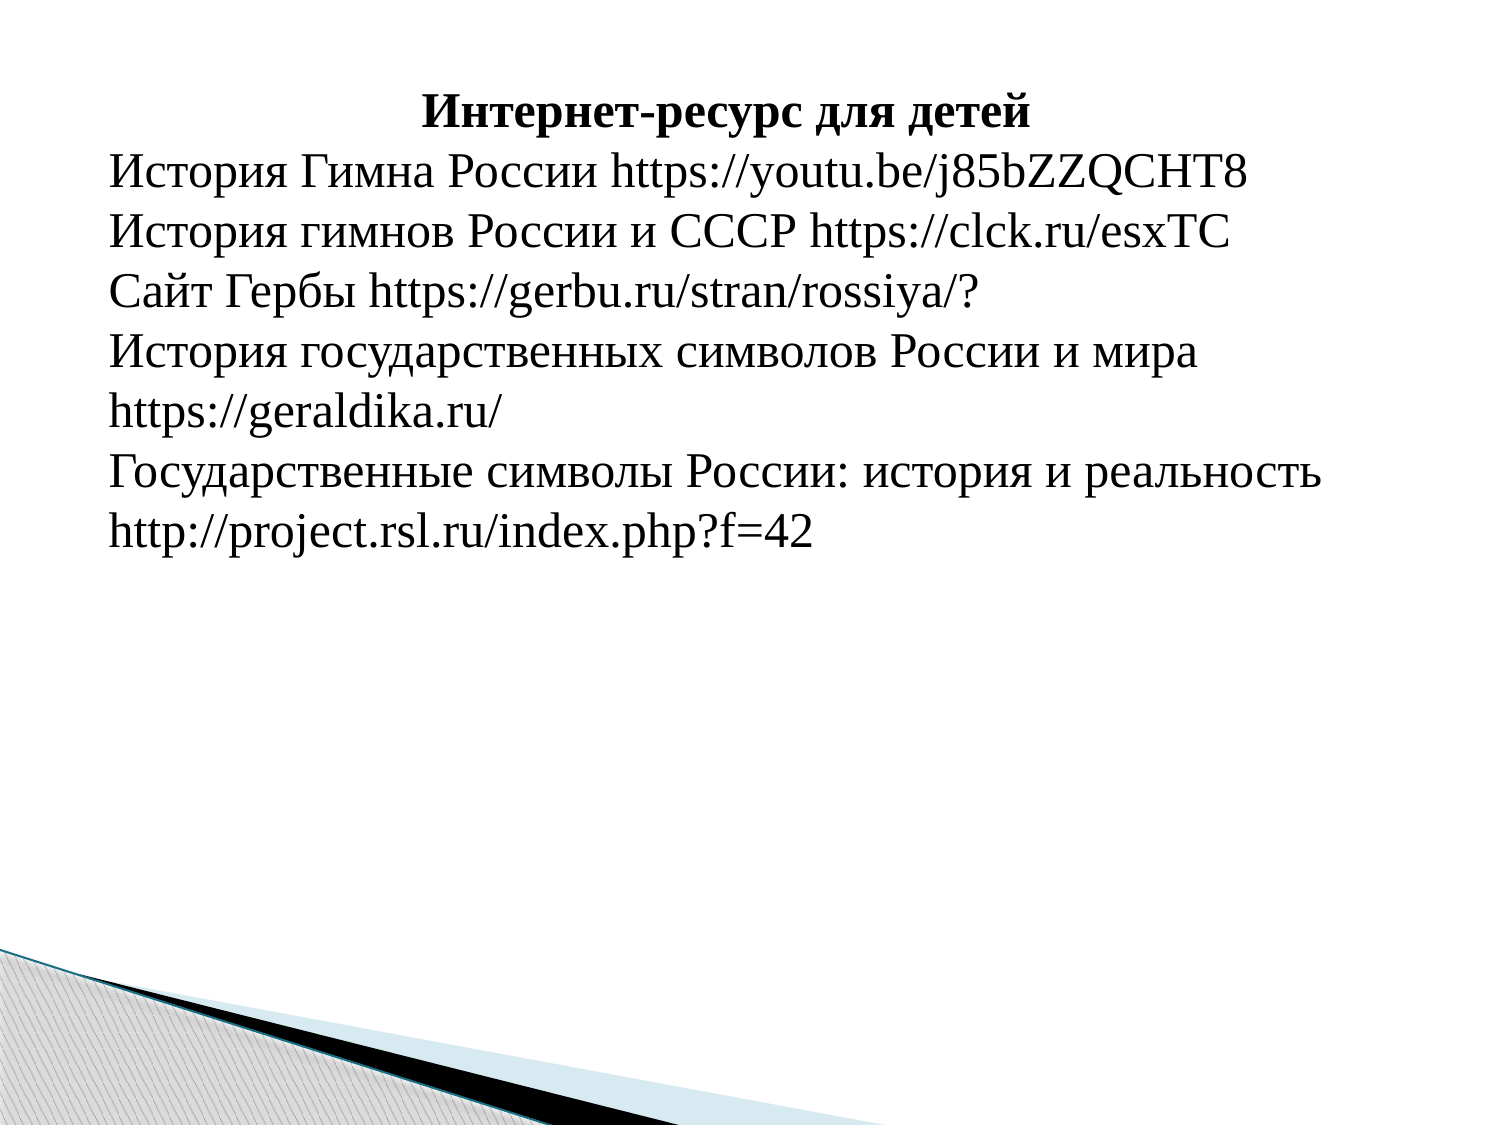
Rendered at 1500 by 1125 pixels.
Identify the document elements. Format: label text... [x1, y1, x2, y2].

text_box Интернет-ресурс для детей История Гимна России https://youtu.be/j85bZZQCHT8 История гимнов России и СССР https://clck.ru/esxTC Сайт Гербы https://gerbu.ru/stran/rossiya/? История государственных символов России и мира https://geraldika.ru/ Государственные символы России: история и реальность http://project.rsl.ru/index.php?f=42 [93, 70, 1360, 565]
